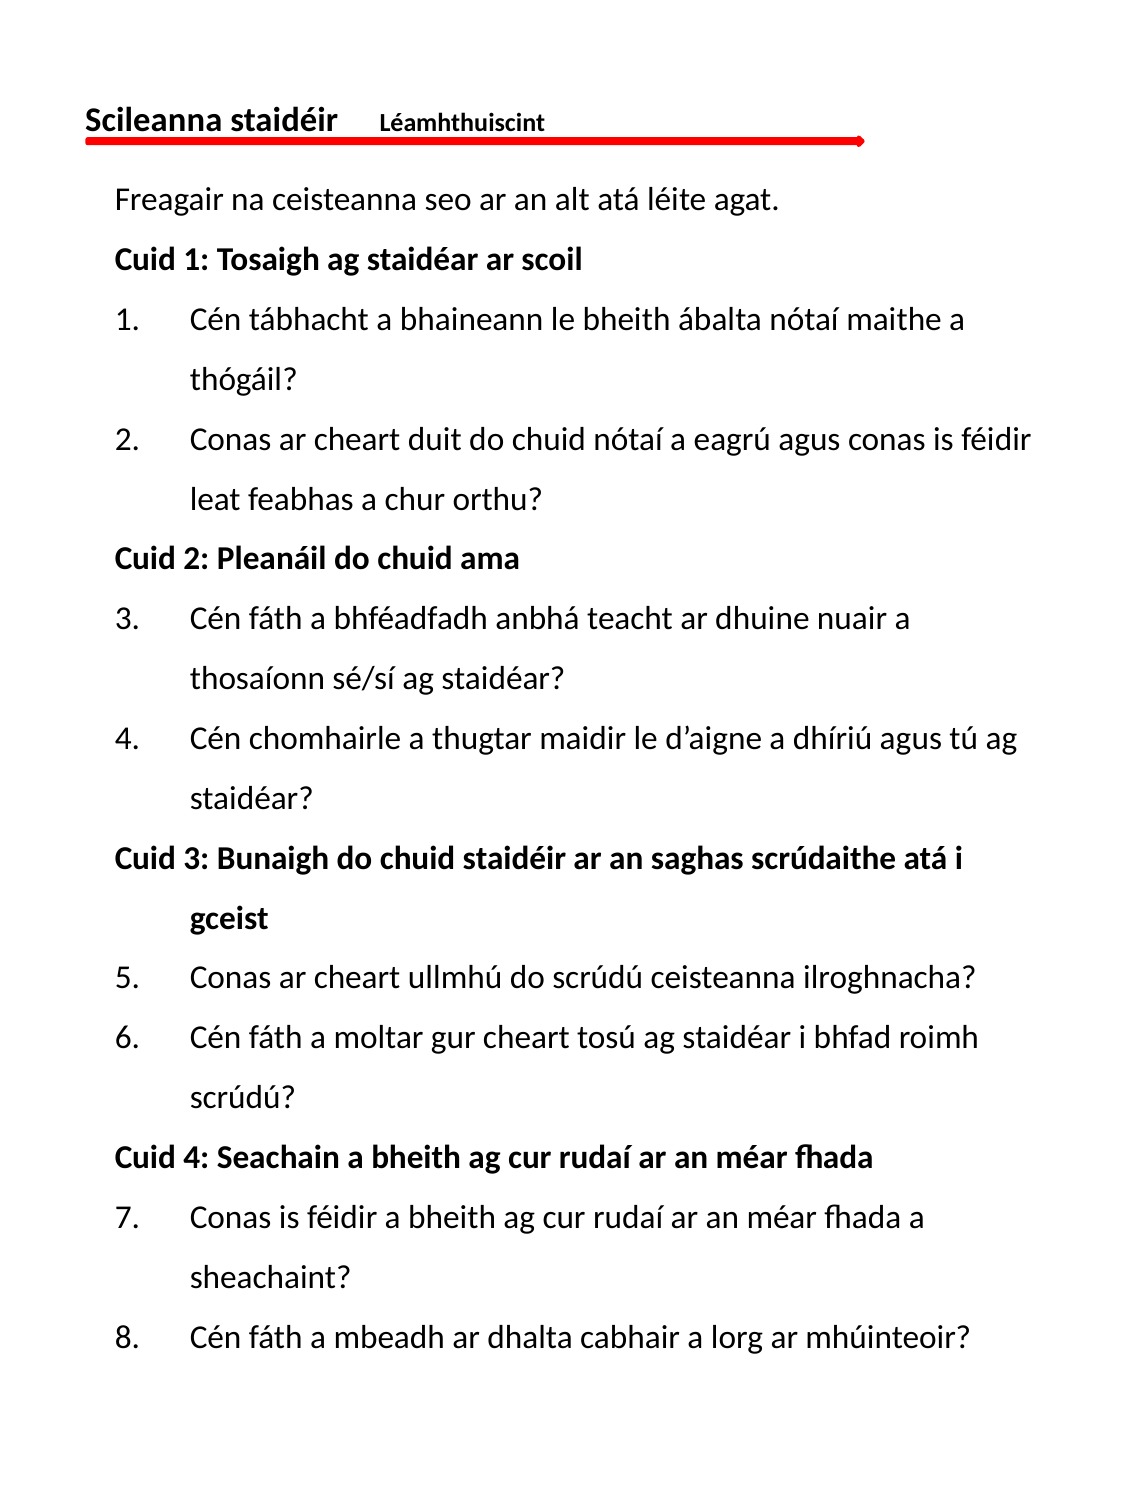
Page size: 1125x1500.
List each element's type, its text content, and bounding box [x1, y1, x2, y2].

text_box [85, 135, 865, 147]
text_box Scileanna staidéir Léamhthuiscint [62, 37, 1075, 163]
text_box Freagair na ceisteanna seo ar an alt atá léite agat. Cuid 1: Tosaigh ag staidéar ar scoil Cén tábhacht a bhaineann le bheith ábalta nótaí maithe a thógáil? Conas ar cheart duit do chuid nótaí a eagrú agus conas is féidir leat feabhas a chur orthu? Cuid 2: Pleanáil do chuid ama Cén fáth a bhféadfadh anbhá teacht ar dhuine nuair a thosaíonn sé/sí ag staidéar? Cén chomhairle a thugtar maidir le d’aigne a dhíriú agus tú ag staidéar? Cuid 3: Bunaigh do chuid staidéir ar an saghas scrúdaithe atá i gceist Conas ar cheart ullmhú do scrúdú ceisteanna ilroghnacha? Cén fáth a moltar gur cheart tosú ag staidéar i bhfad roimh scrúdú? Cuid 4: Seachain a bheith ag cur rudaí ar an méar fhada Conas is féidir a bheith ag cur rudaí ar an méar fhada a sheachaint? Cén fáth a mbeadh ar dhalta cabhair a lorg ar mhúinteoir? [99, 149, 1050, 1500]
